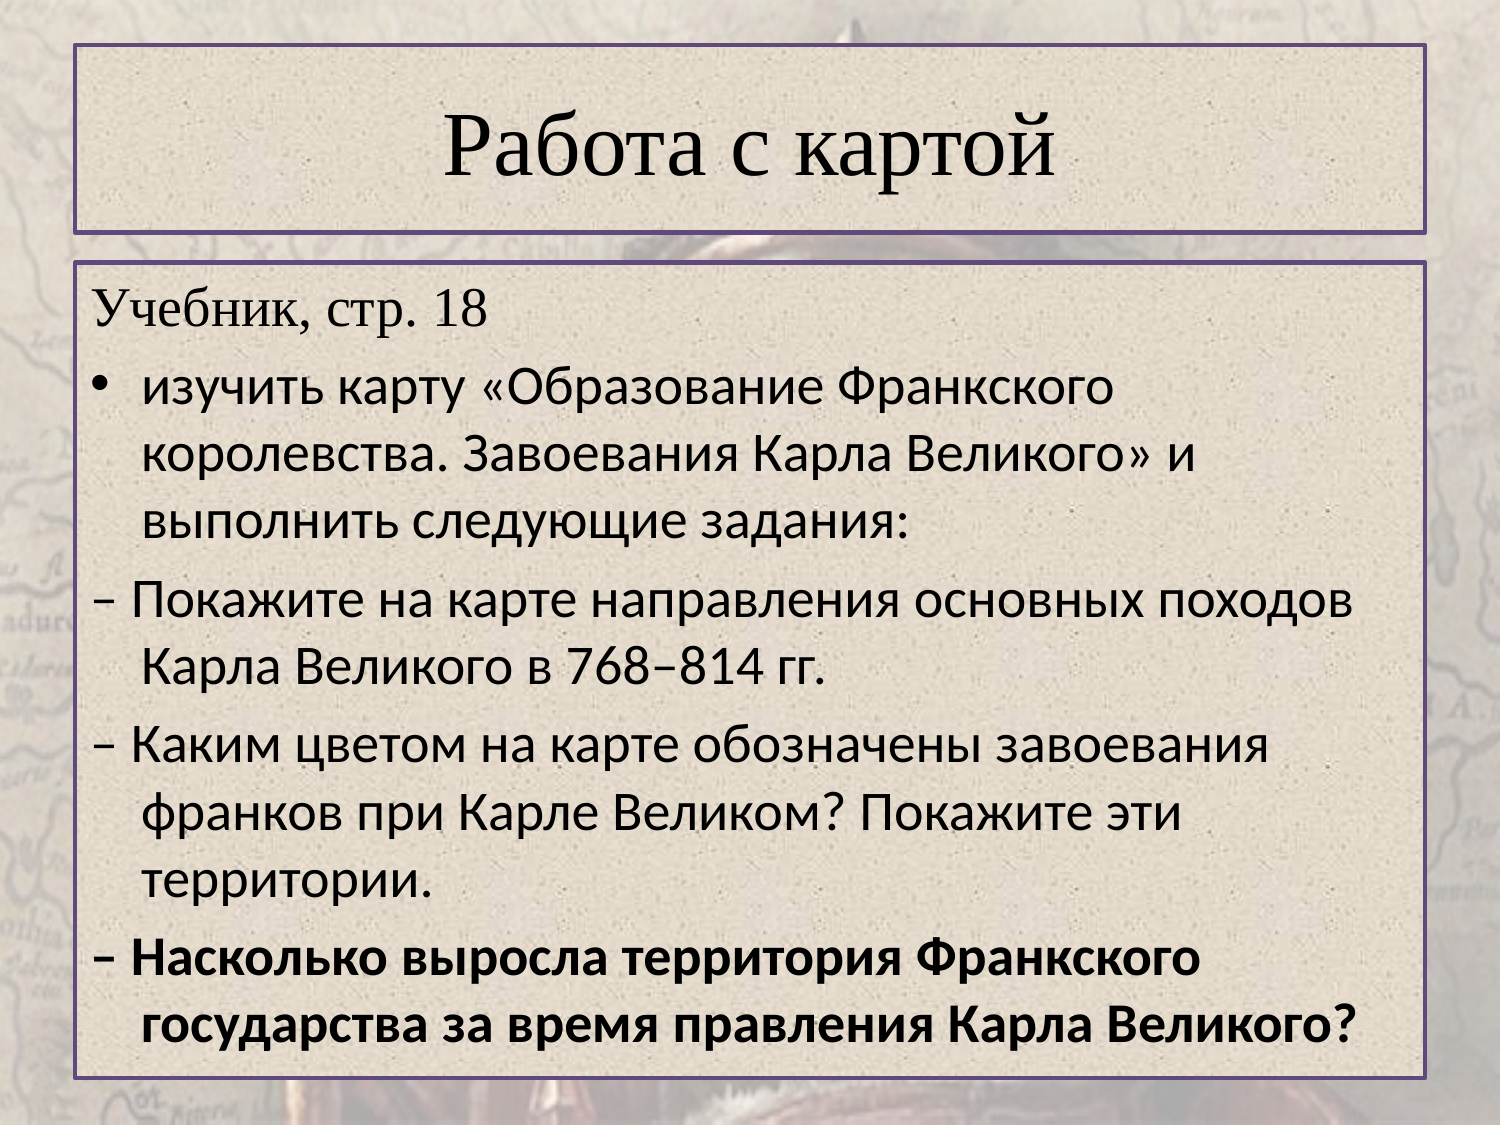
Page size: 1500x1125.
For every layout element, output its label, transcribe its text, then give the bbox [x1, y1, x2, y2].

list Учебник, стр. 18 изучить карту «Образование Франкского королевства. Завоевания Карла Великого» и выполнить следующие задания: – Покажите на карте направления основных походов Карла Великого в 768–814 гг. – Каким цветом на карте обозначены завоевания франков при Карле Великом? Покажите эти территории. – Насколько выросла территория Франкского государства за время правления Карла Великого? [75, 262, 1425, 1079]
title Работа с картой [75, 45, 1425, 233]
